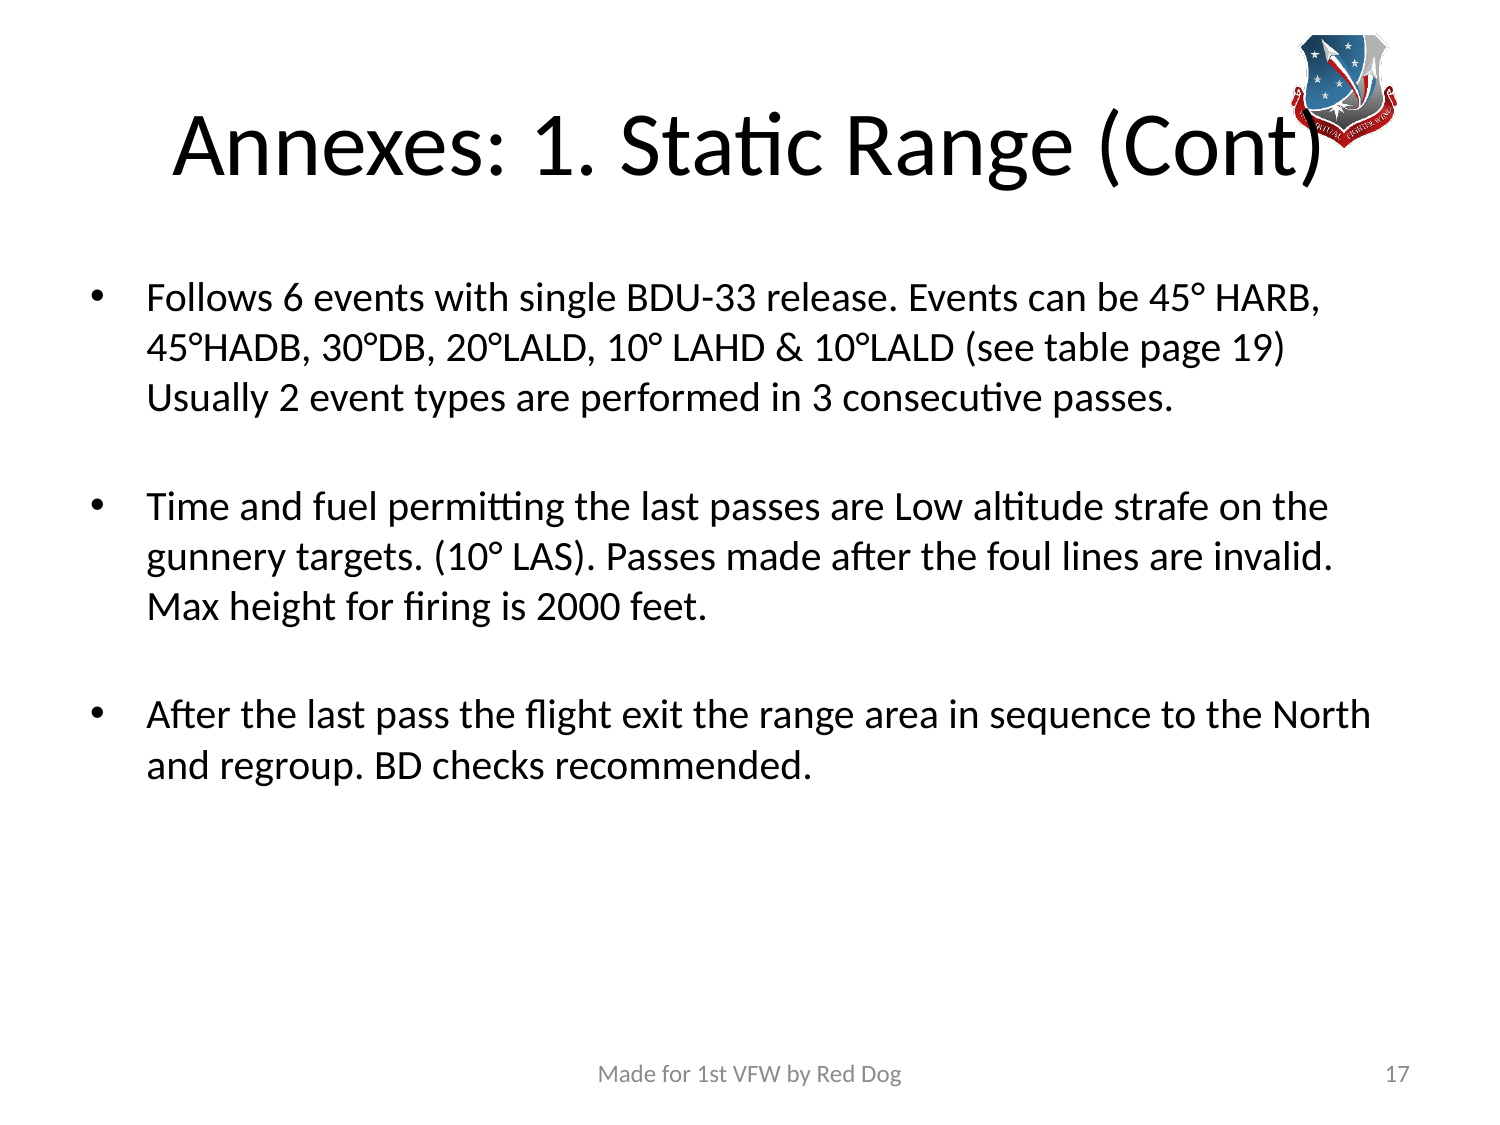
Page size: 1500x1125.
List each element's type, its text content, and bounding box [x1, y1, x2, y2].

picture [1262, 3, 1426, 180]
title Annexes: 1. Static Range (Cont) [75, 45, 1425, 233]
footer Made for 1st VFW by Red Dog [512, 1042, 988, 1103]
slide_number 17 [1074, 1042, 1425, 1103]
list Follows 6 events with single BDU-33 release. Events can be 45° HARB, 45°HADB, 30°DB, 20°LALD, 10° LAHD & 10°LALD (see table page 19) Usually 2 event types are performed in 3 consecutive passes. Time and fuel permitting the last passes are Low altitude strafe on the gunnery targets. (10° LAS). Passes made after the foul lines are invalid. Max height for firing is 2000 feet. After the last pass the flight exit the range area in sequence to the North and regroup. BD checks recommended. [75, 262, 1425, 1005]
